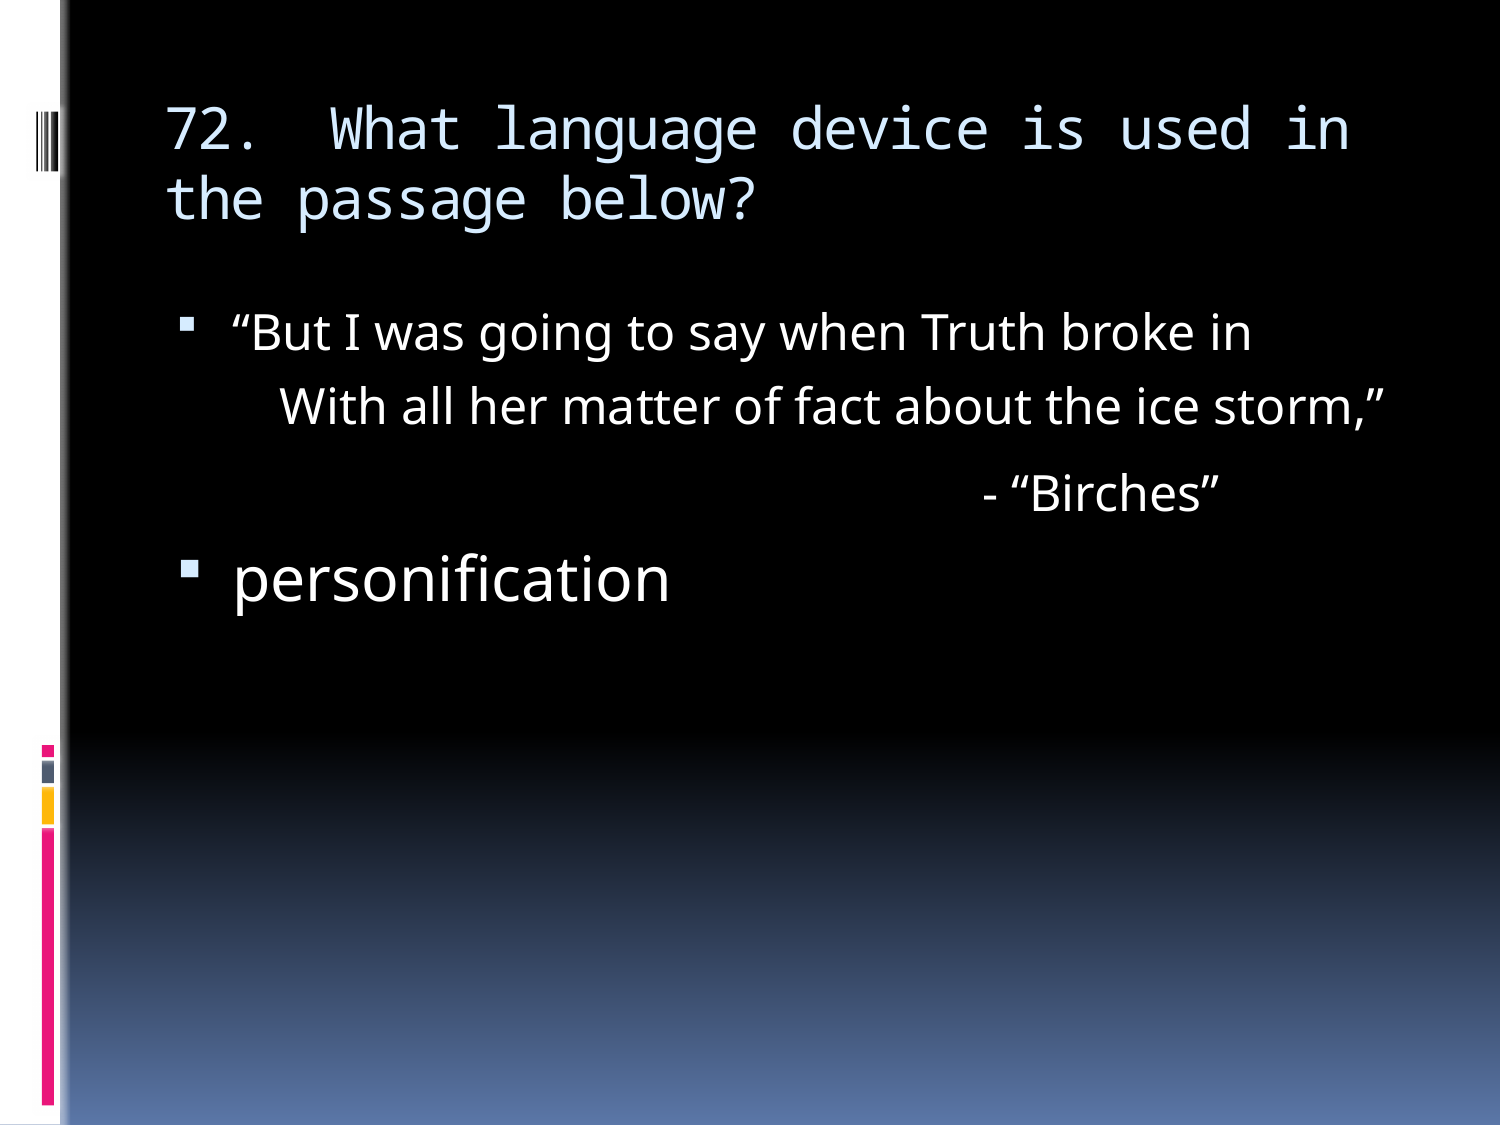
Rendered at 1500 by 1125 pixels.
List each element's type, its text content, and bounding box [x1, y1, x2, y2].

title 72. What language device is used in the passage below? [150, 83, 1425, 234]
list “But I was going to say when Truth broke in With all her matter of fact about the ice storm,” - “Birches” personification [150, 292, 1425, 1043]
